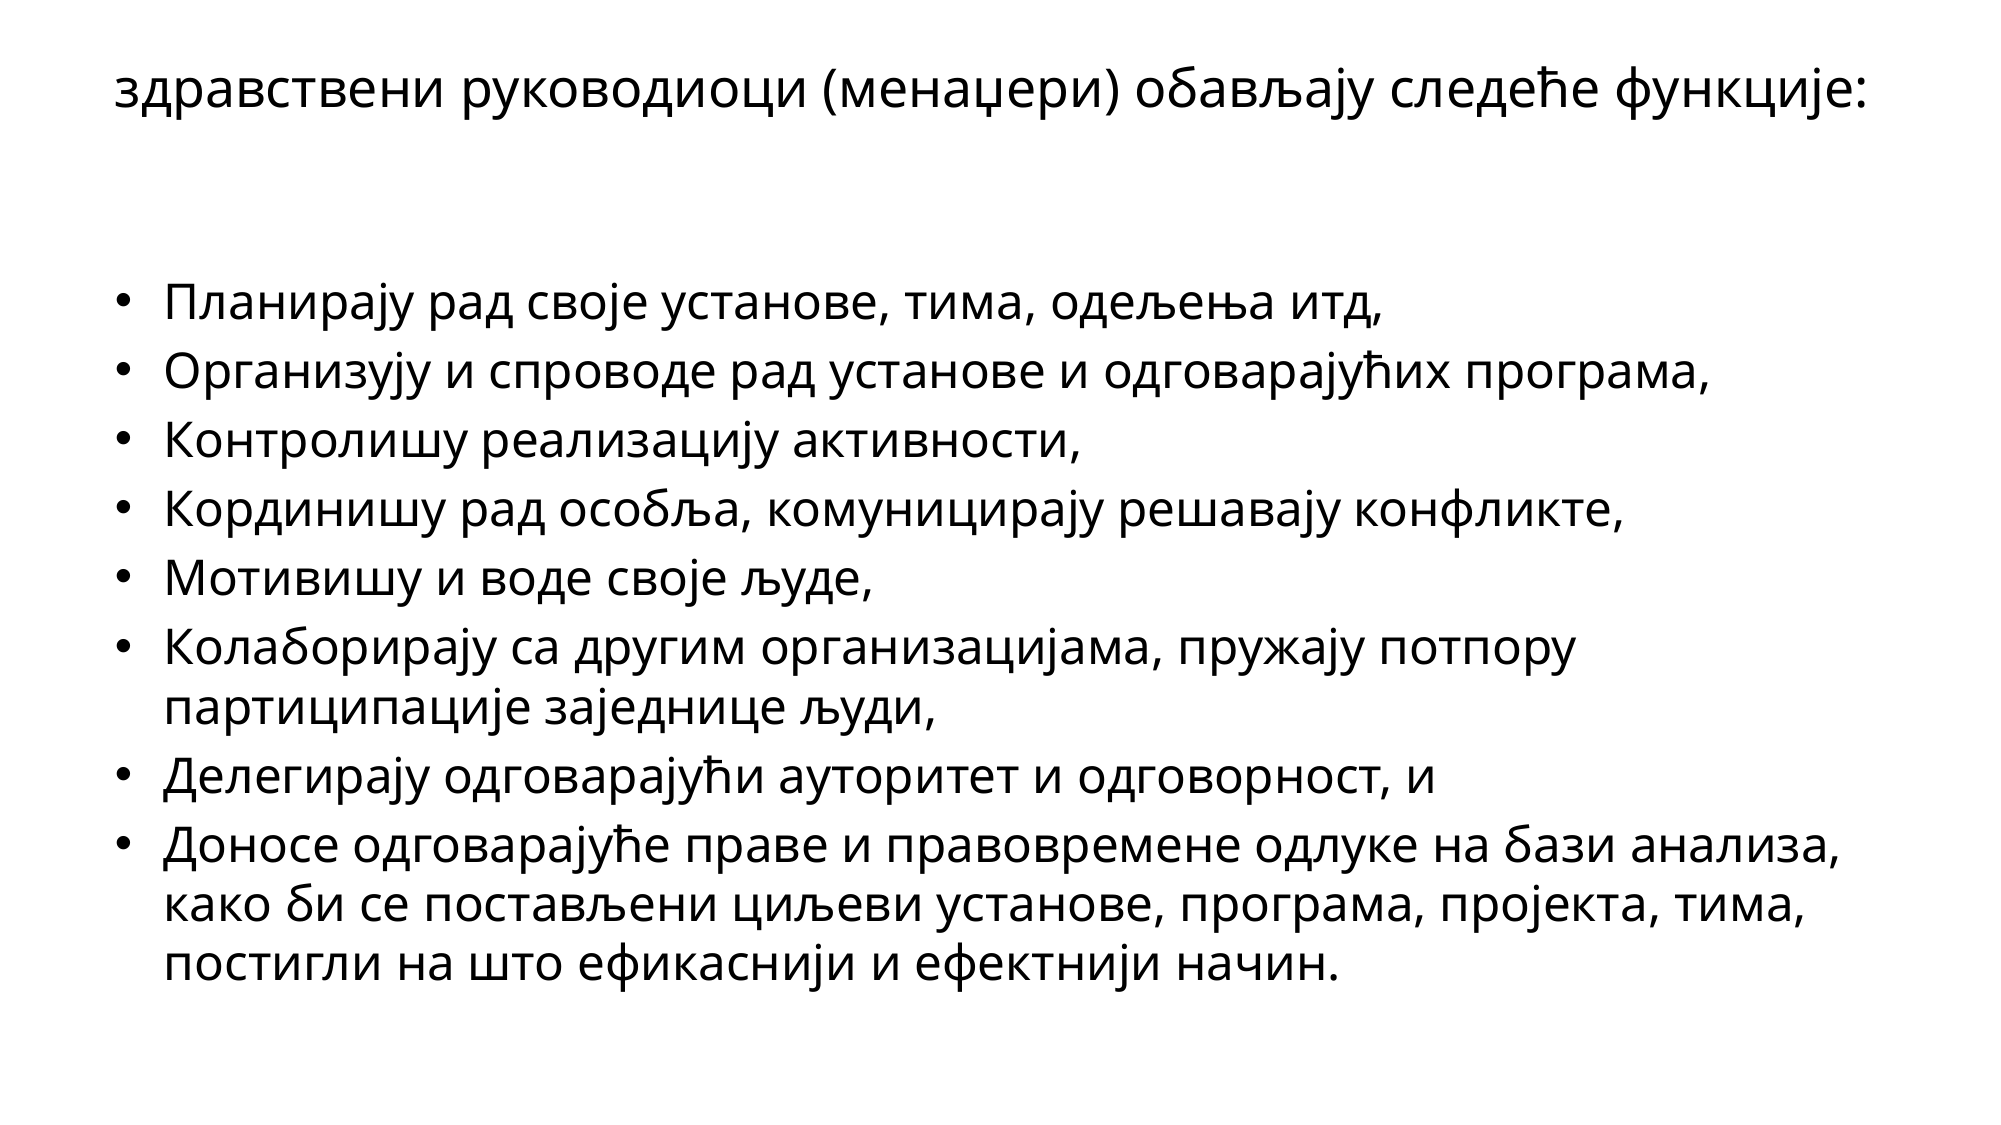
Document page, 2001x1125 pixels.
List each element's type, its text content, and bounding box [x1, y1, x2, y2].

list Планирају рад своје установе, тима, одељења итд, Организују и спроводе рад установе и одговарајућих програма, Контролишу реализацију активности, Кординишу рад особља, комуницирају решавају конфликте, Мотивишу и воде своје људе, Колабoрирају са другим организацијама, пружају потпору партиципације заједнице људи, Делегирају одговарајући ауторитет и одговорност, и Доносе одговарајуће праве и правовремене одлуке на бази анализа, како би се постављени циљеви установе, програма, пројекта, тима, постигли на што ефикаснији и ефектнији начин. [99, 262, 1900, 1005]
title здравствени руководиоци (менаџери) обављају следеће функције: [99, 45, 1900, 233]
